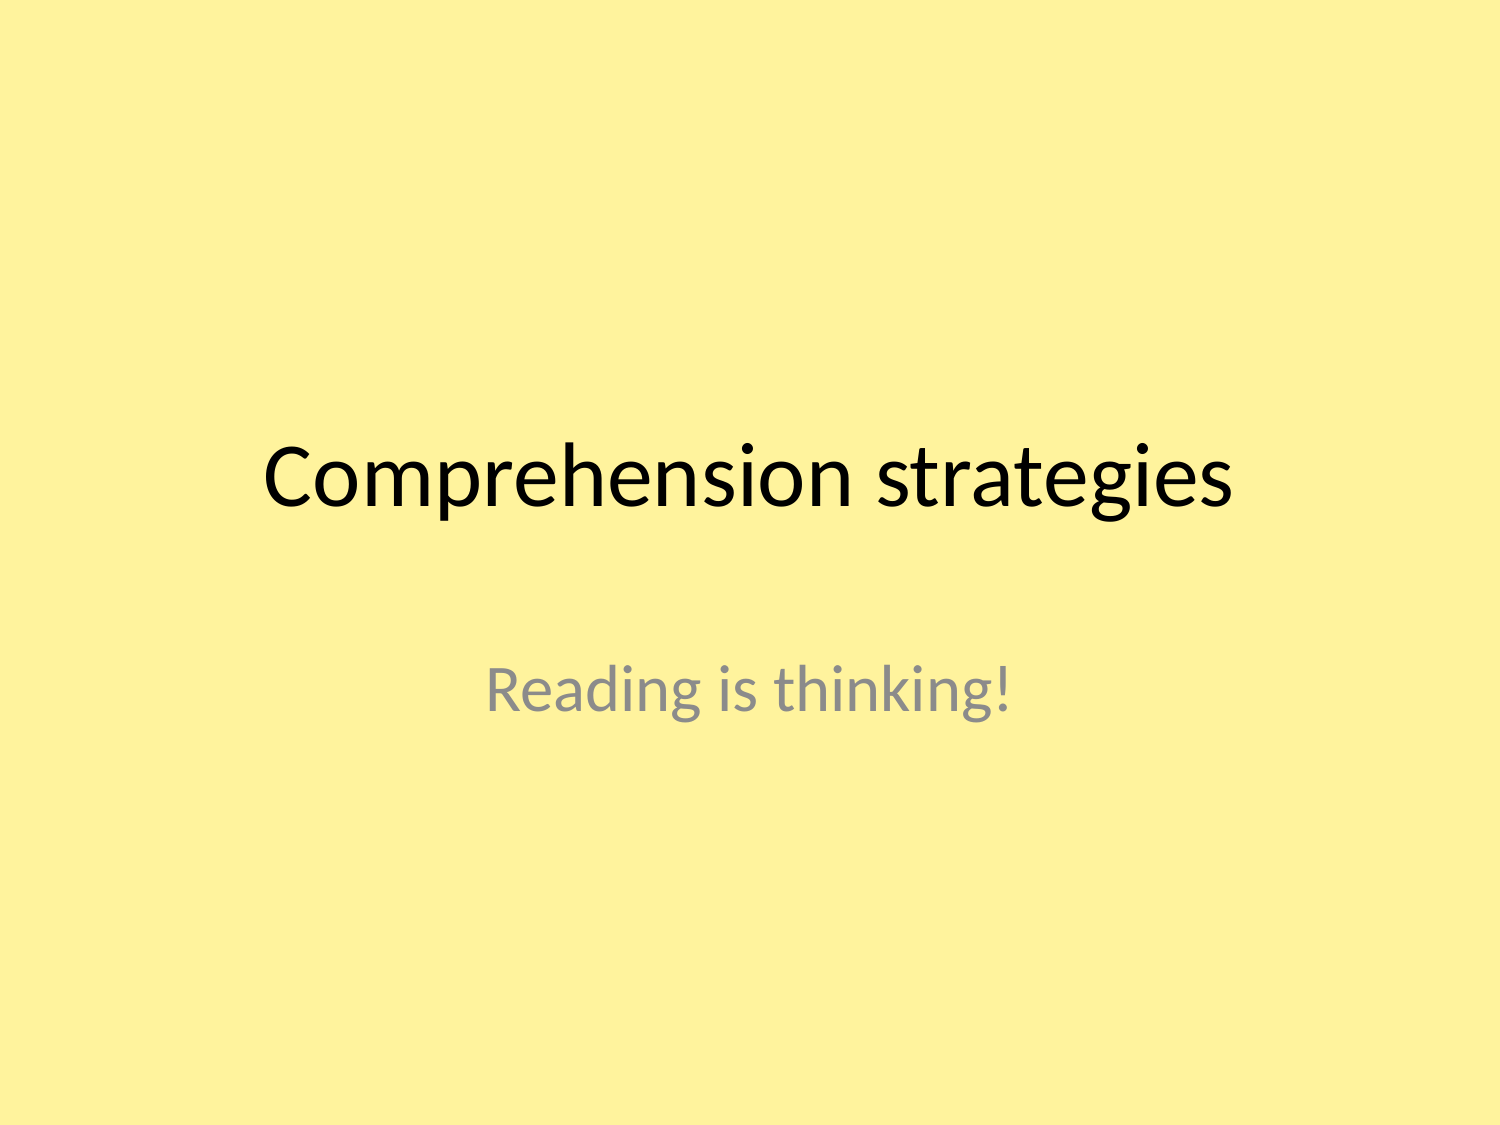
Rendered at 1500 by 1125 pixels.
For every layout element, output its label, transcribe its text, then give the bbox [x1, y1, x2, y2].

title Comprehension strategies [112, 349, 1388, 591]
subtitle Reading is thinking! [225, 637, 1275, 925]
